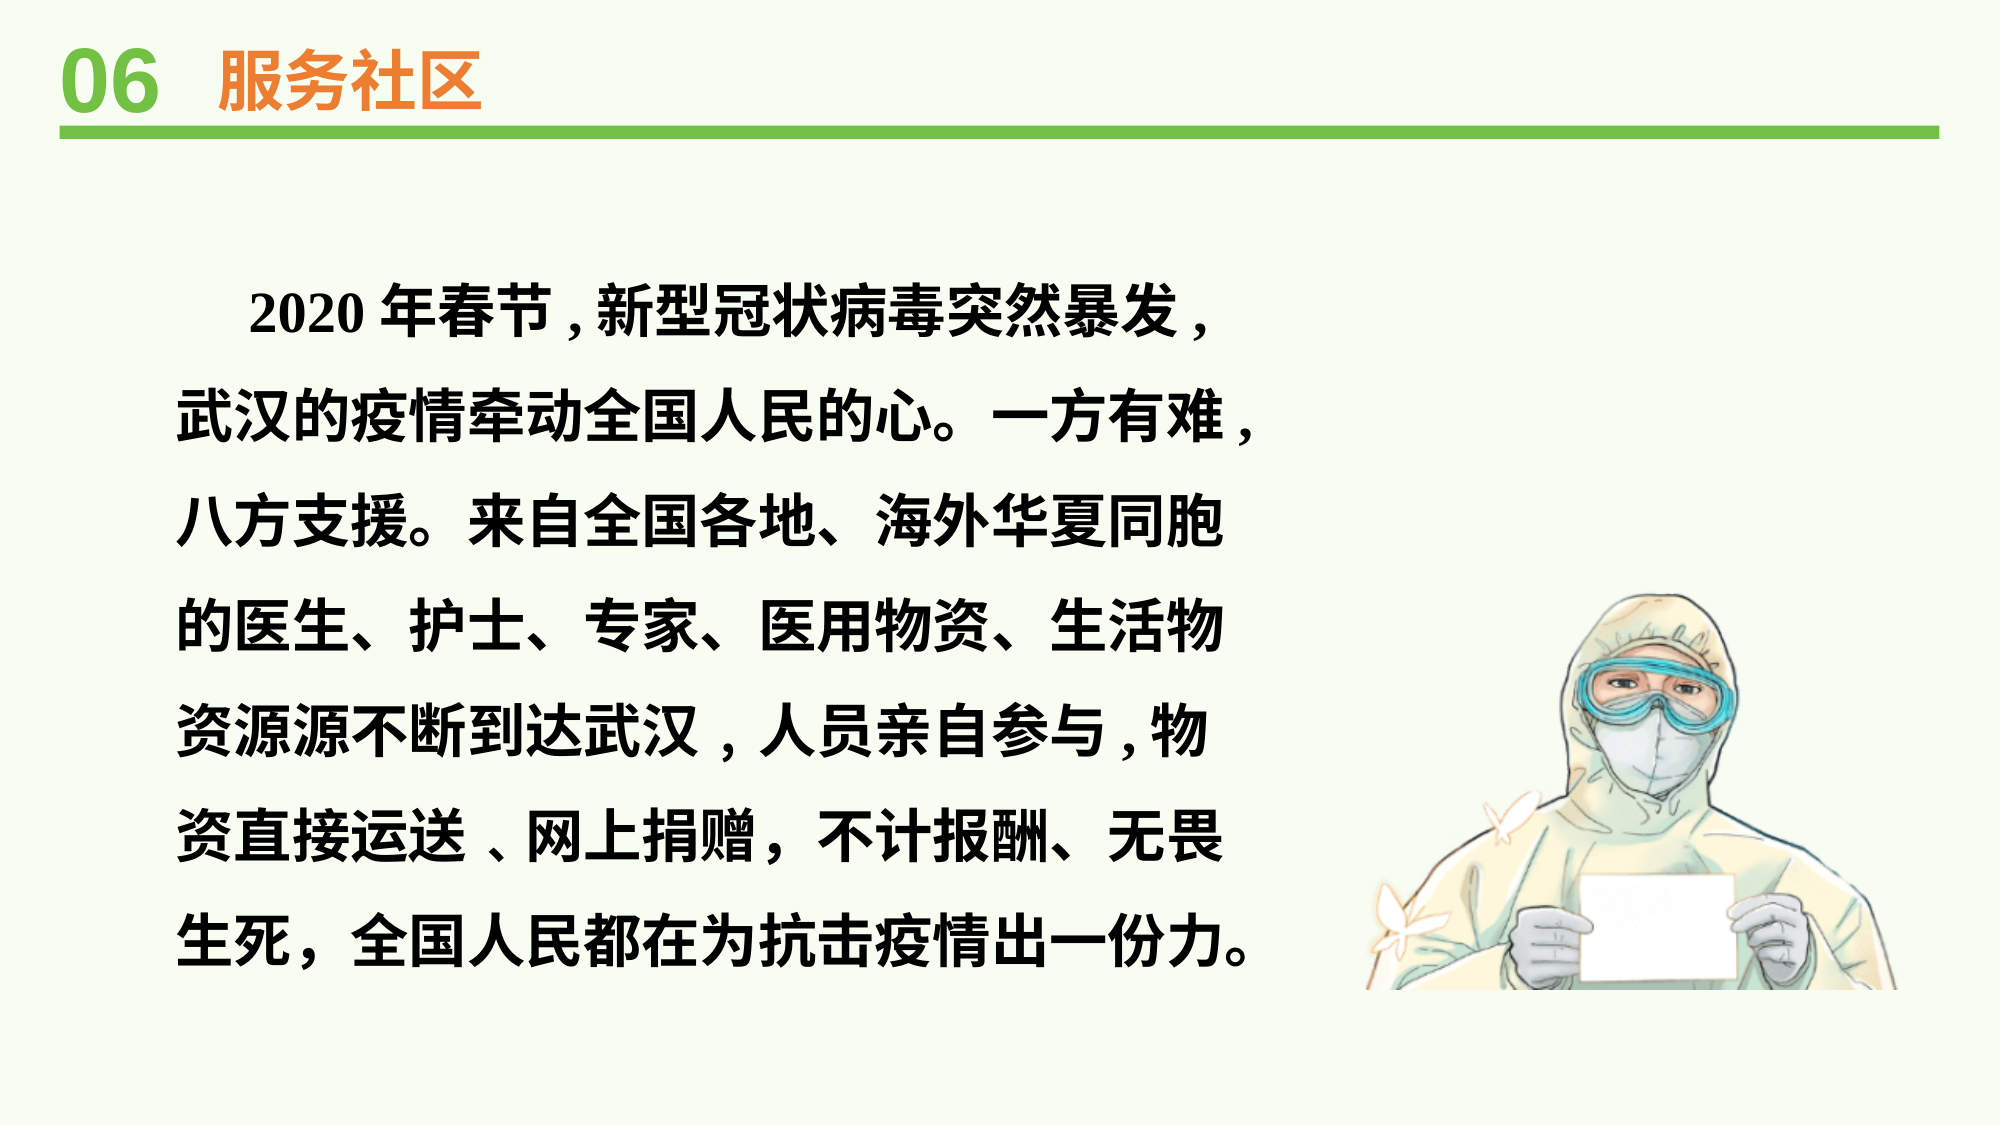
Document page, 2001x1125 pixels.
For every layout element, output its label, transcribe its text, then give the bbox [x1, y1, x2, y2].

text_box [59, 125, 1940, 140]
text_box 06 [59, 24, 161, 128]
text_box 服务社区 [202, 31, 871, 127]
picture [1317, 577, 1976, 990]
text_box 2020年春节,新型冠状病毒突然暴发,武汉的疫情牵动全国人民的心。一方有难,八方支援。来自全国各地、海外华夏同胞的医生、护士、专家、医用物资、生活物资源源不断到达武汉﹐人员亲自参与,物资直接运送﹑网上捐赠，不计报酬、无畏生死，全国人民都在为抗击疫情出一份力。 [161, 232, 1280, 982]
